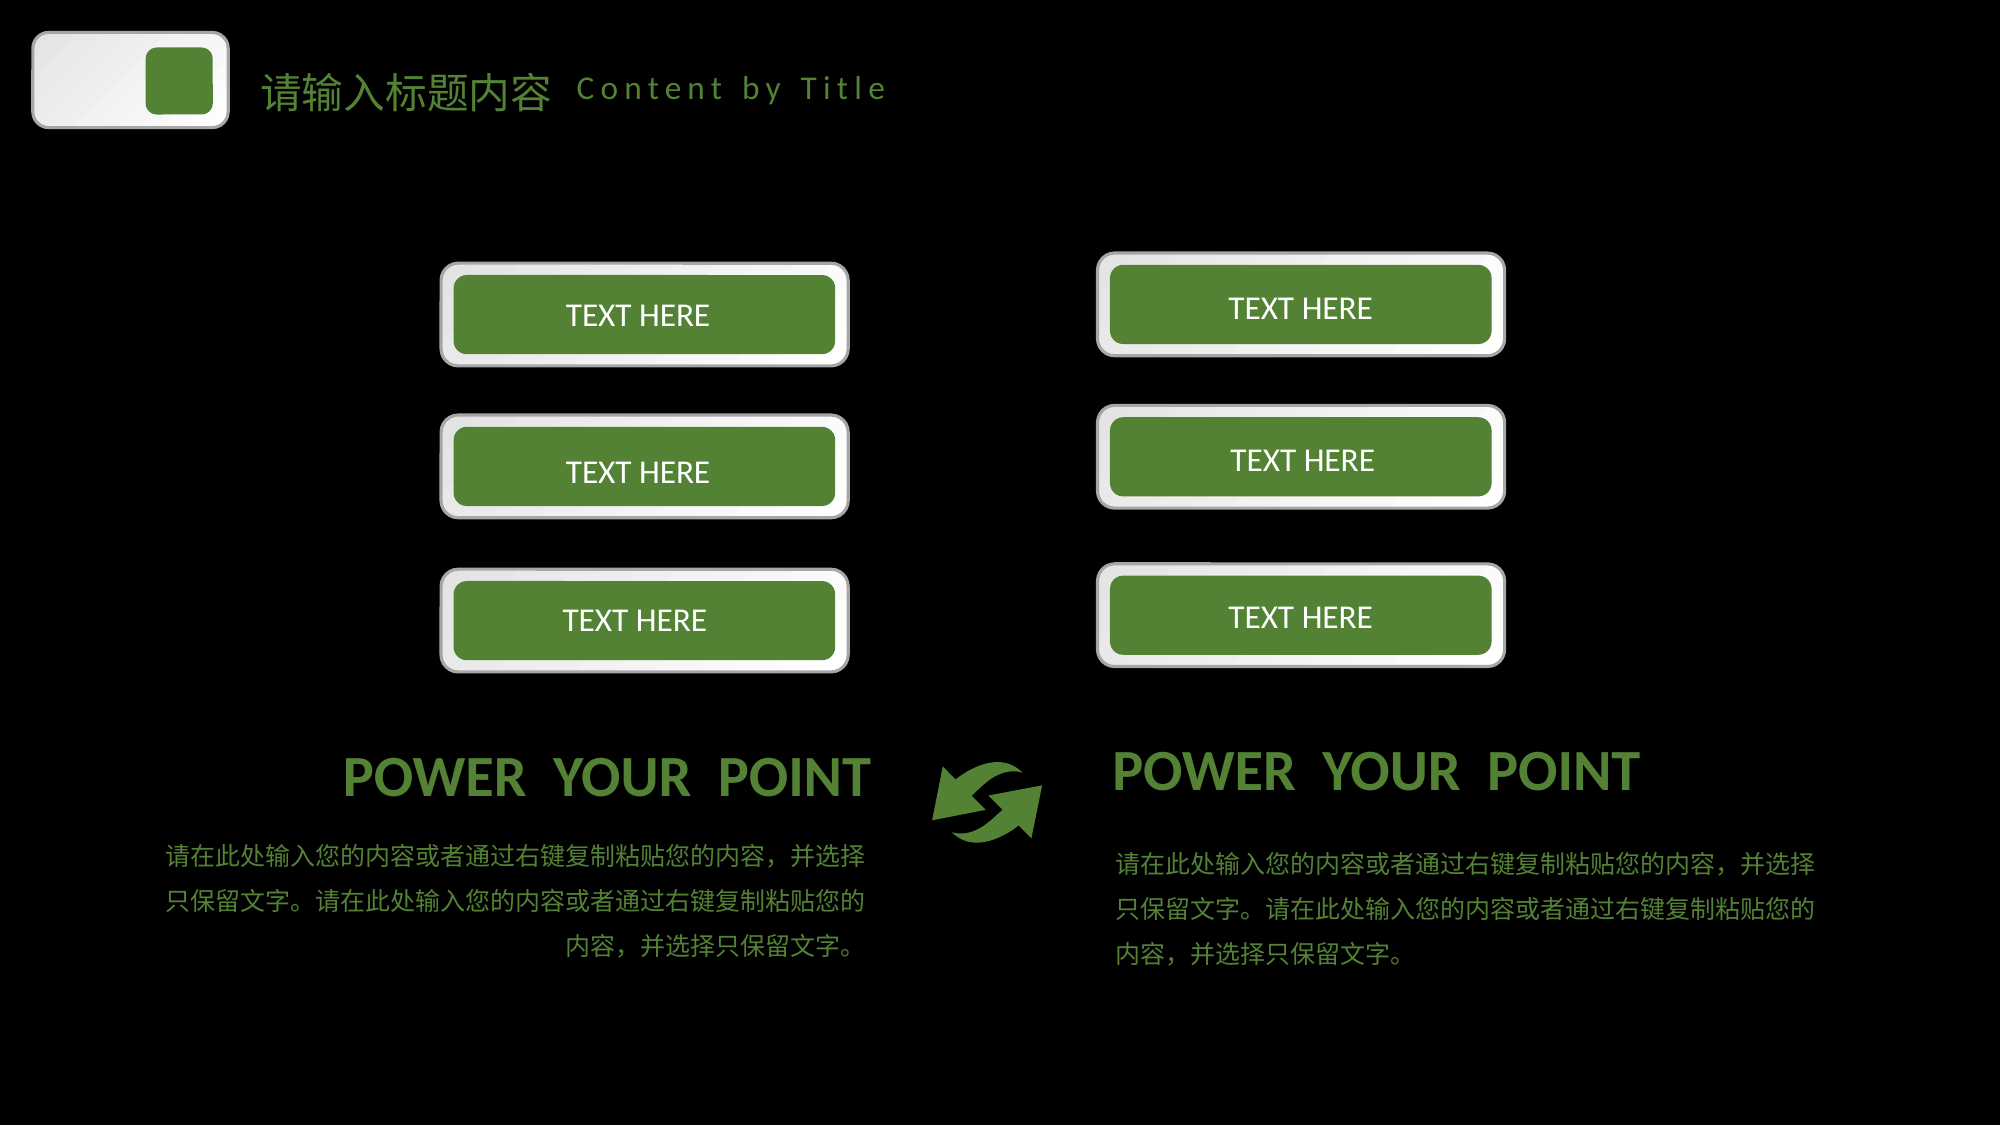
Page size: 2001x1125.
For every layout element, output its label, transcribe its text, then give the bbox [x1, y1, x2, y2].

text_box 请在此处输入您的内容或者通过右键复制粘贴您的内容，并选择只保留文字。请在此处输入您的内容或者通过右键复制粘贴您的内容，并选择只保留文字。 [128, 818, 881, 1013]
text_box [1097, 253, 1505, 356]
text_box POWER YOUR POINT [1097, 725, 1754, 810]
text_box 请在此处输入您的内容或者通过右键复制粘贴您的内容，并选择只保留文字。请在此处输入您的内容或者通过右键复制粘贴您的内容，并选择只保留文字。 [1101, 826, 1853, 1021]
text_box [1097, 405, 1505, 509]
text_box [441, 569, 849, 672]
text_box Content by Title [710, 58, 901, 114]
text_box 请输入标题内容 [245, 34, 710, 125]
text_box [441, 263, 849, 366]
text_box POWER YOUR POINT [328, 730, 985, 816]
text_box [1097, 563, 1505, 667]
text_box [441, 415, 849, 518]
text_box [932, 745, 1043, 860]
